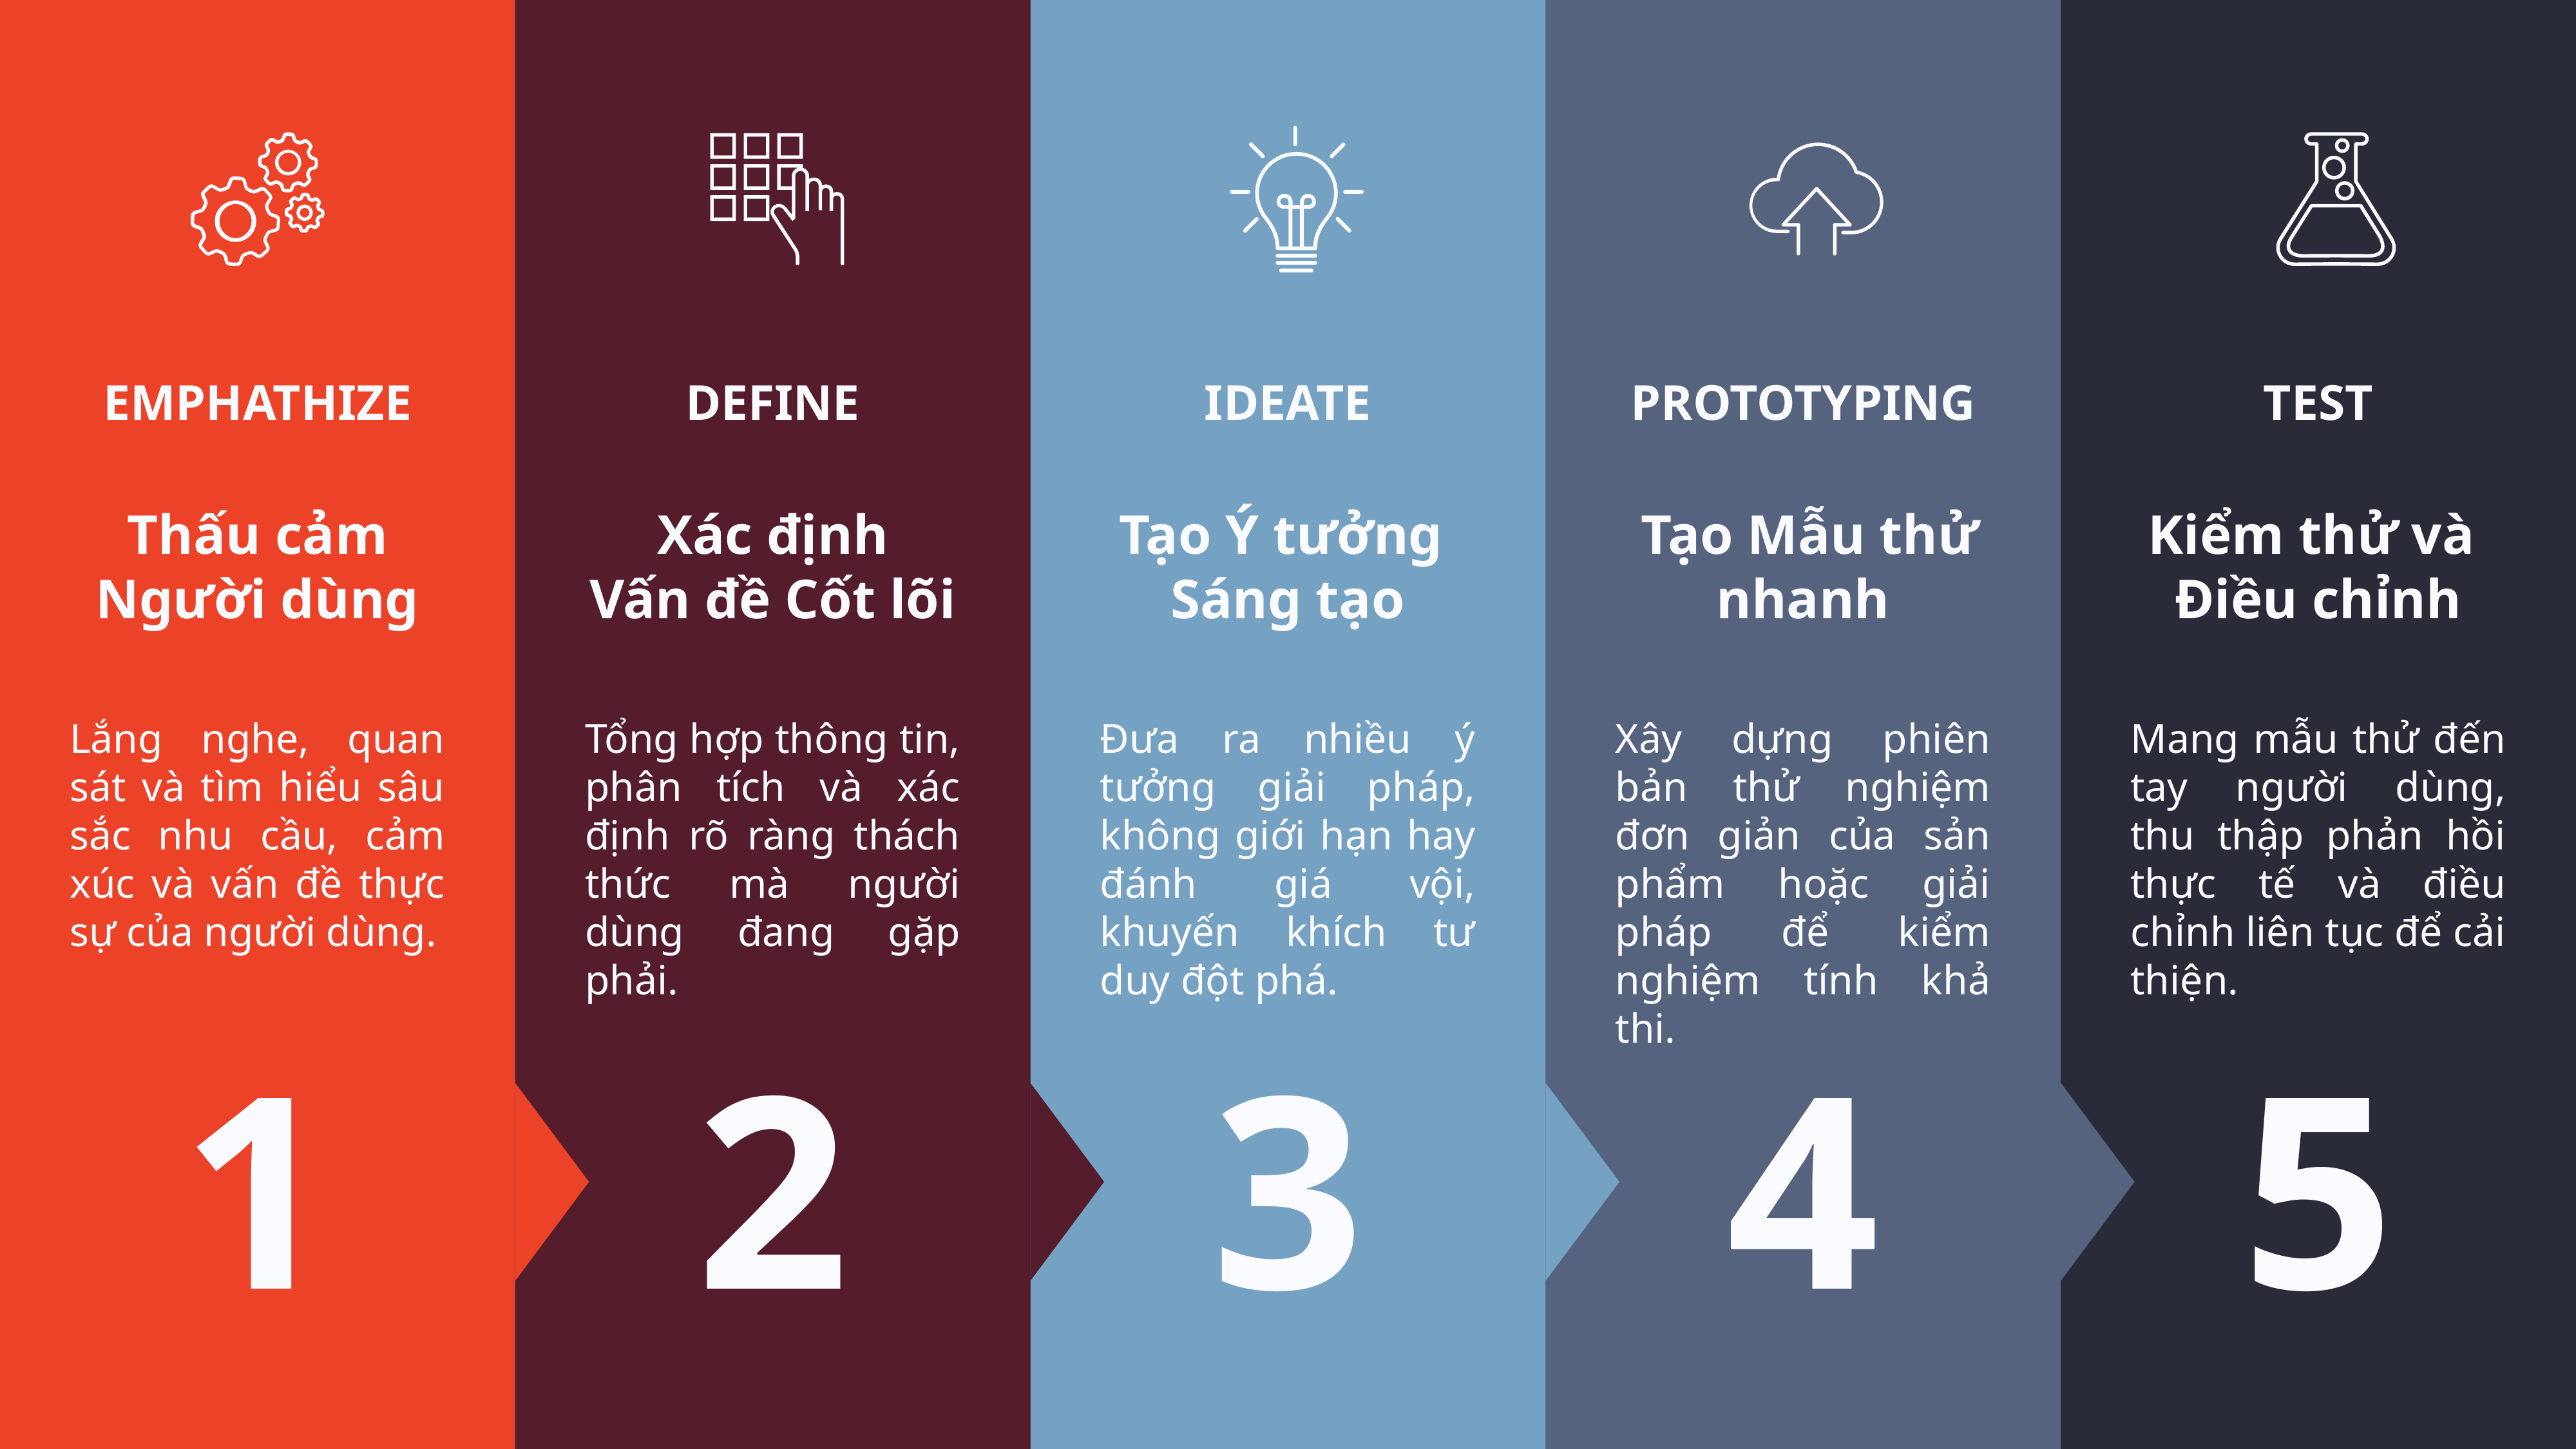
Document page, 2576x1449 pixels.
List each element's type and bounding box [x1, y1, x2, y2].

text_box [1105, 0, 1620, 1449]
text_box [1620, 0, 2135, 1449]
text_box [589, 0, 1105, 1449]
text_box [190, 131, 325, 267]
text_box [710, 133, 844, 265]
text_box [2276, 131, 2396, 267]
text_box [0, 0, 589, 1449]
text_box [1229, 125, 1364, 273]
text_box [1749, 142, 1884, 256]
text_box [2135, 0, 2576, 1449]
